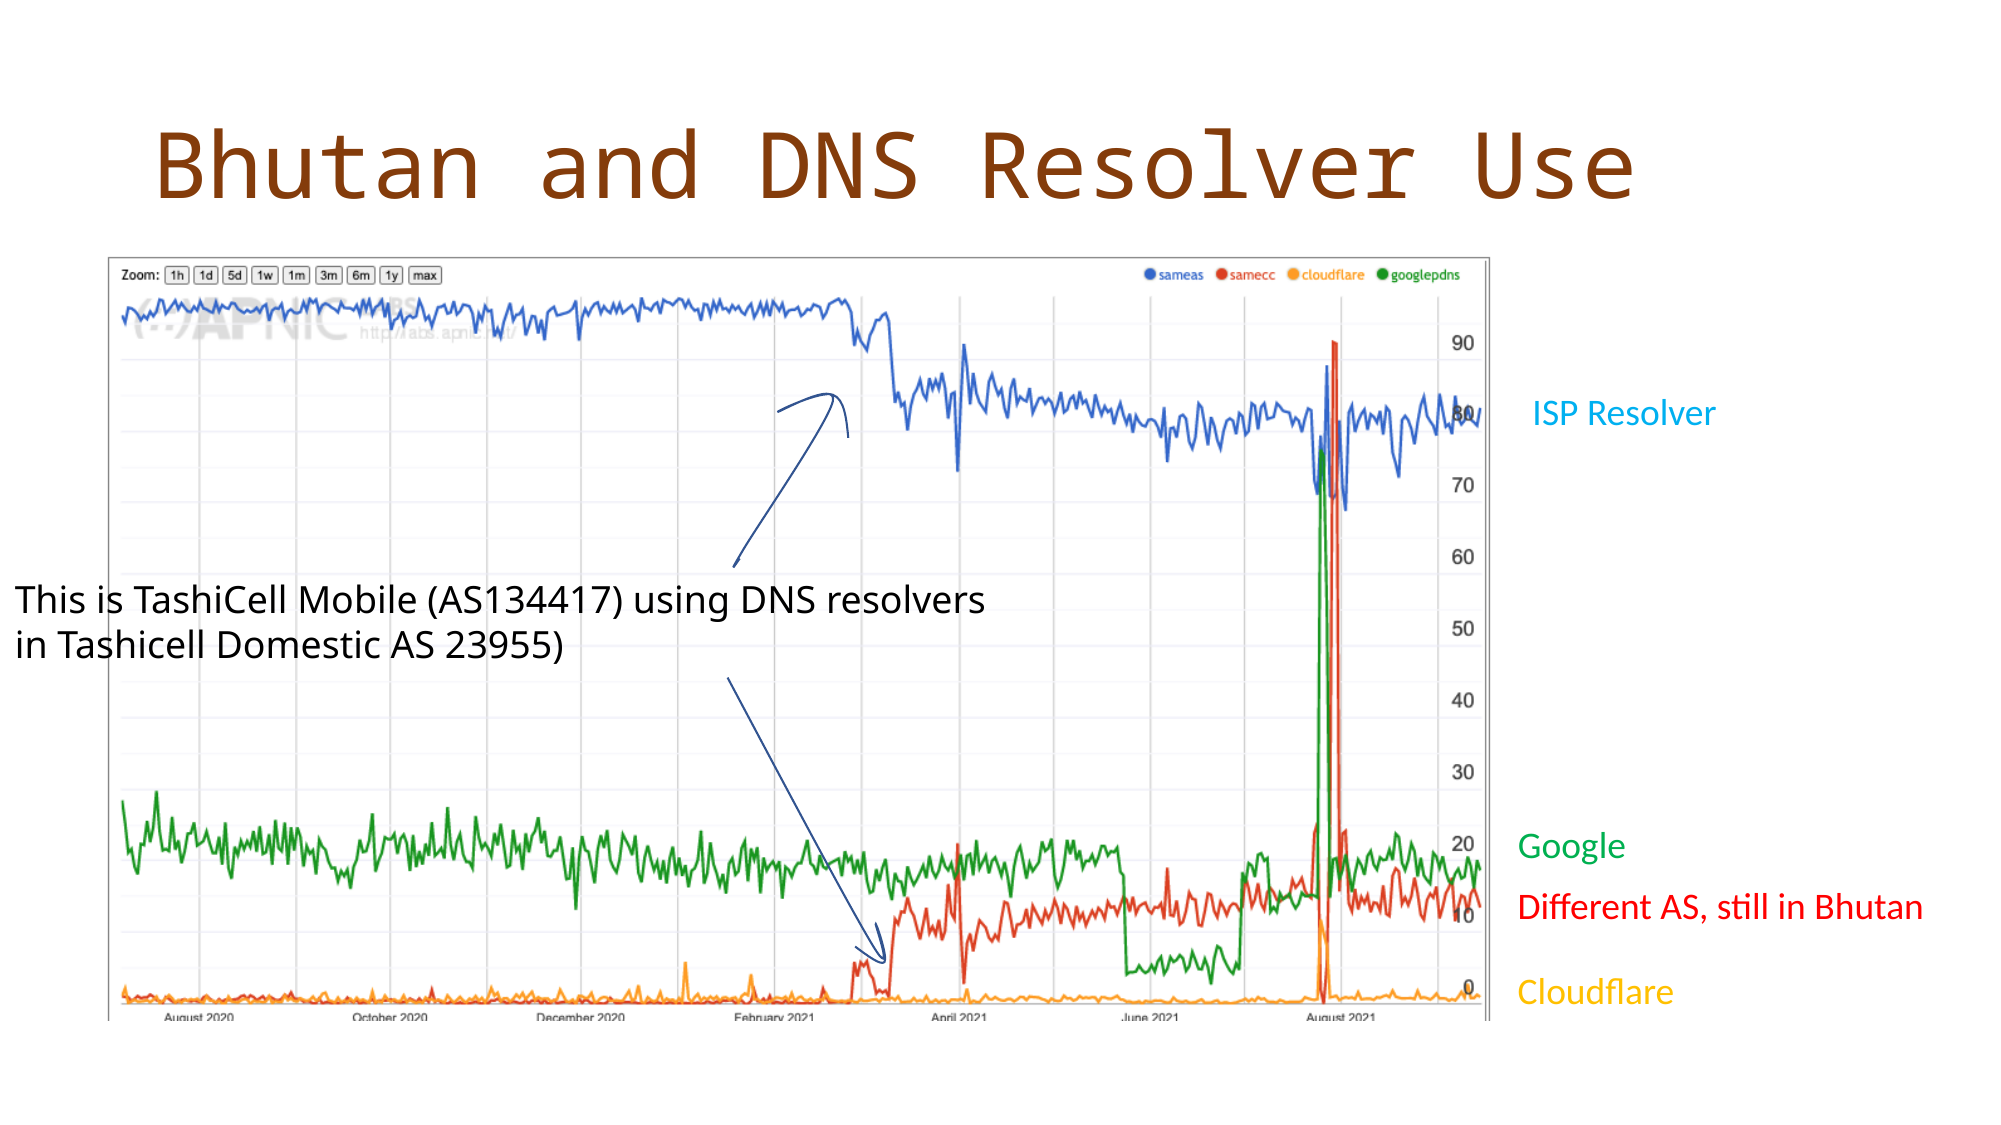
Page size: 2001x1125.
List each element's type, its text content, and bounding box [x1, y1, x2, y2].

text_box Different AS, still in Bhutan [1504, 874, 2000, 935]
text_box ISP Resolver [1517, 380, 1949, 441]
text_box This is TashiCell Mobile (AS134417) using DNS resolvers in Tashicell Domestic AS 23955) [0, 568, 98, 674]
text_box Cloudflare [1504, 959, 2000, 1020]
text_box Google [1504, 814, 1934, 874]
title Bhutan and DNS Resolver Use [137, 59, 1863, 278]
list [98, 237, 1504, 1021]
